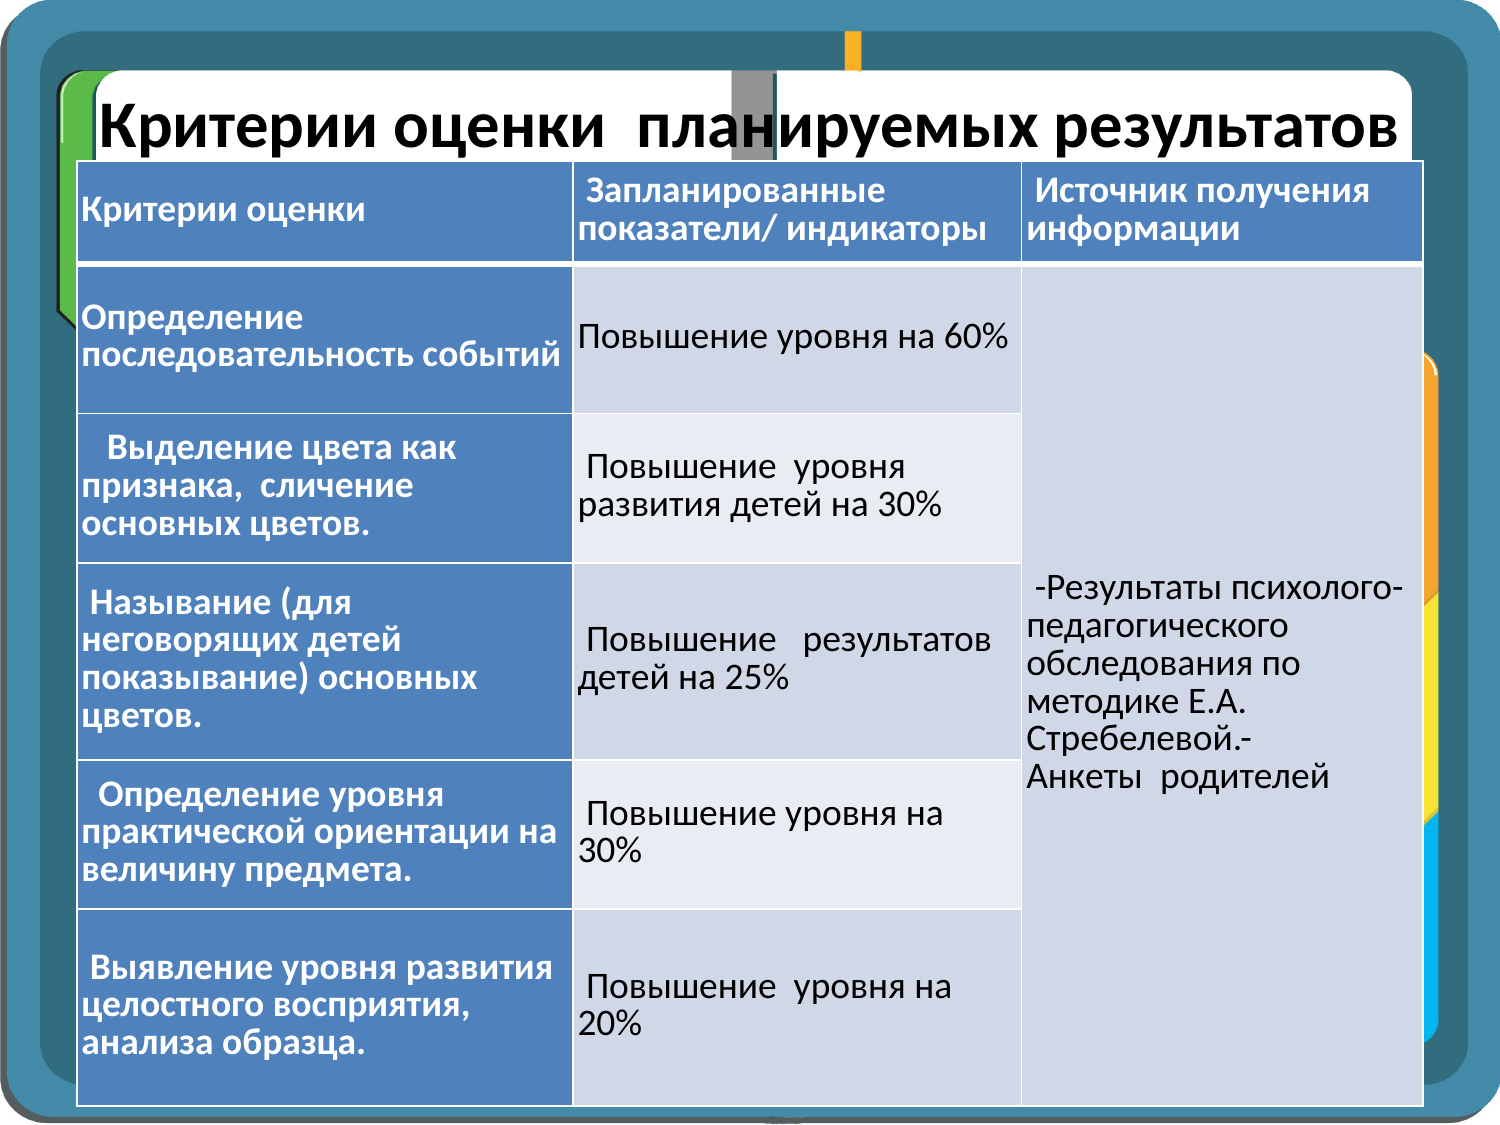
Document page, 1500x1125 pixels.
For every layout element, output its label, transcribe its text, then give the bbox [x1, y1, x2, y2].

table_header Источник получения информации [1022, 162, 1422, 261]
table_cell Повышение уровня развития детей на 30% [574, 414, 1021, 562]
table_cell Определение уровня практической ориентации на величину предмета. [78, 761, 572, 908]
table_header Запланированные показатели/ индикаторы [574, 162, 1021, 261]
title Критерии оценки планируемых результатов [75, 45, 1425, 197]
table_cell Повышение уровня на 20% [574, 910, 1021, 1105]
table_cell Выделение цвета как признака, сличение основных цветов. [78, 414, 572, 562]
table_cell Повышение уровня на 60% [574, 267, 1021, 413]
table_cell Повышение уровня на 30% [574, 761, 1021, 908]
table_header Критерии оценки [78, 162, 572, 261]
table_cell Повышение результатов детей на 25% [574, 564, 1021, 759]
table_cell Называние (для неговорящих детей показывание) основных цветов. [78, 564, 572, 759]
table_cell Определение последовательность событий [78, 267, 572, 413]
table_cell Выявление уровня развития целостного восприятия, анализа образца. [78, 910, 572, 1105]
picture [0, 0, 1500, 1125]
table_cell -Результаты психолого-педагогического обследования по методике Е.А. Стребелевой.-Анкеты родителей [1022, 267, 1422, 1105]
